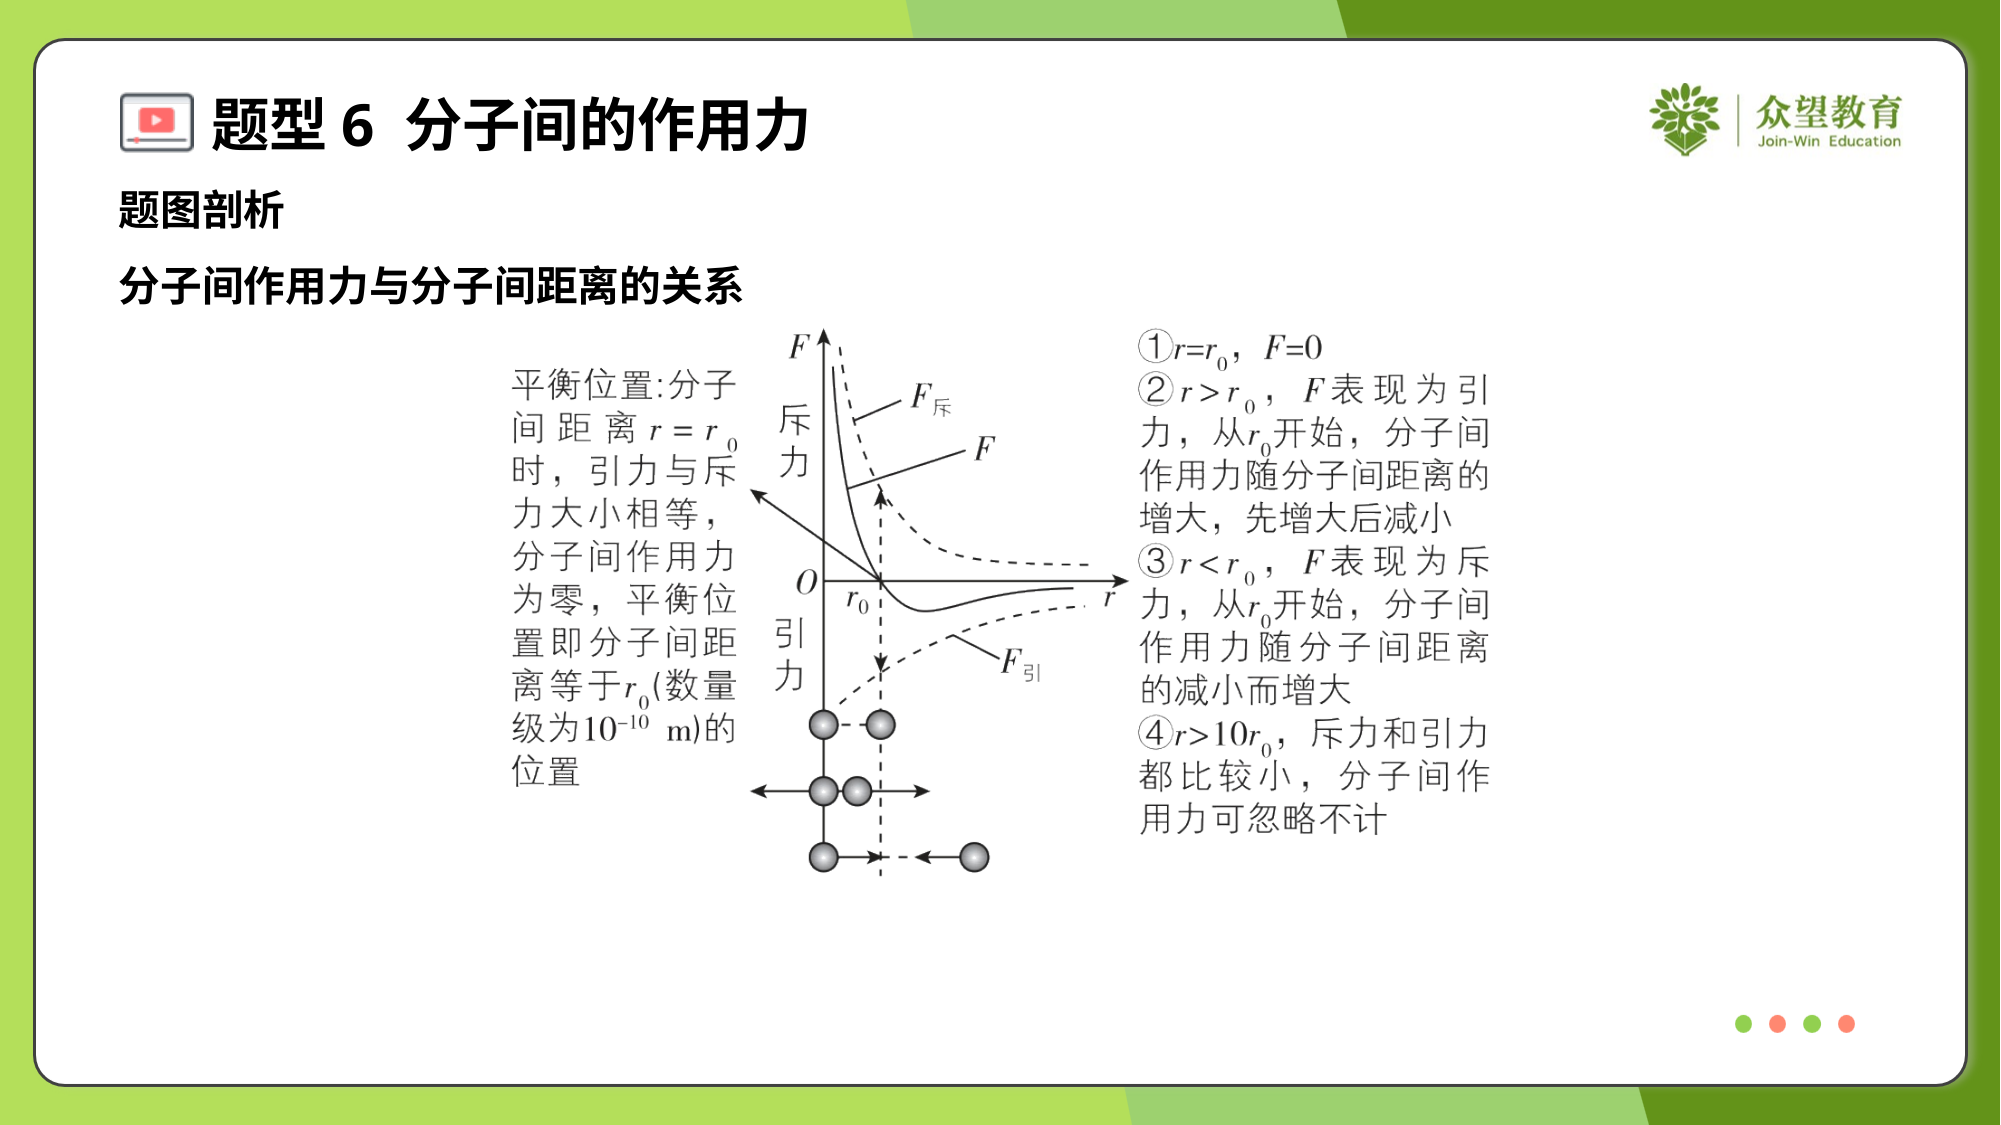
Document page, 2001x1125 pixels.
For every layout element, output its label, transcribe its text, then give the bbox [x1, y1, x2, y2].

text_box 分子间作用力与分子间距离的关系 [118, 234, 1883, 302]
text_box 题图剖析 [118, 158, 1883, 226]
picture [0, 0, 2000, 1125]
